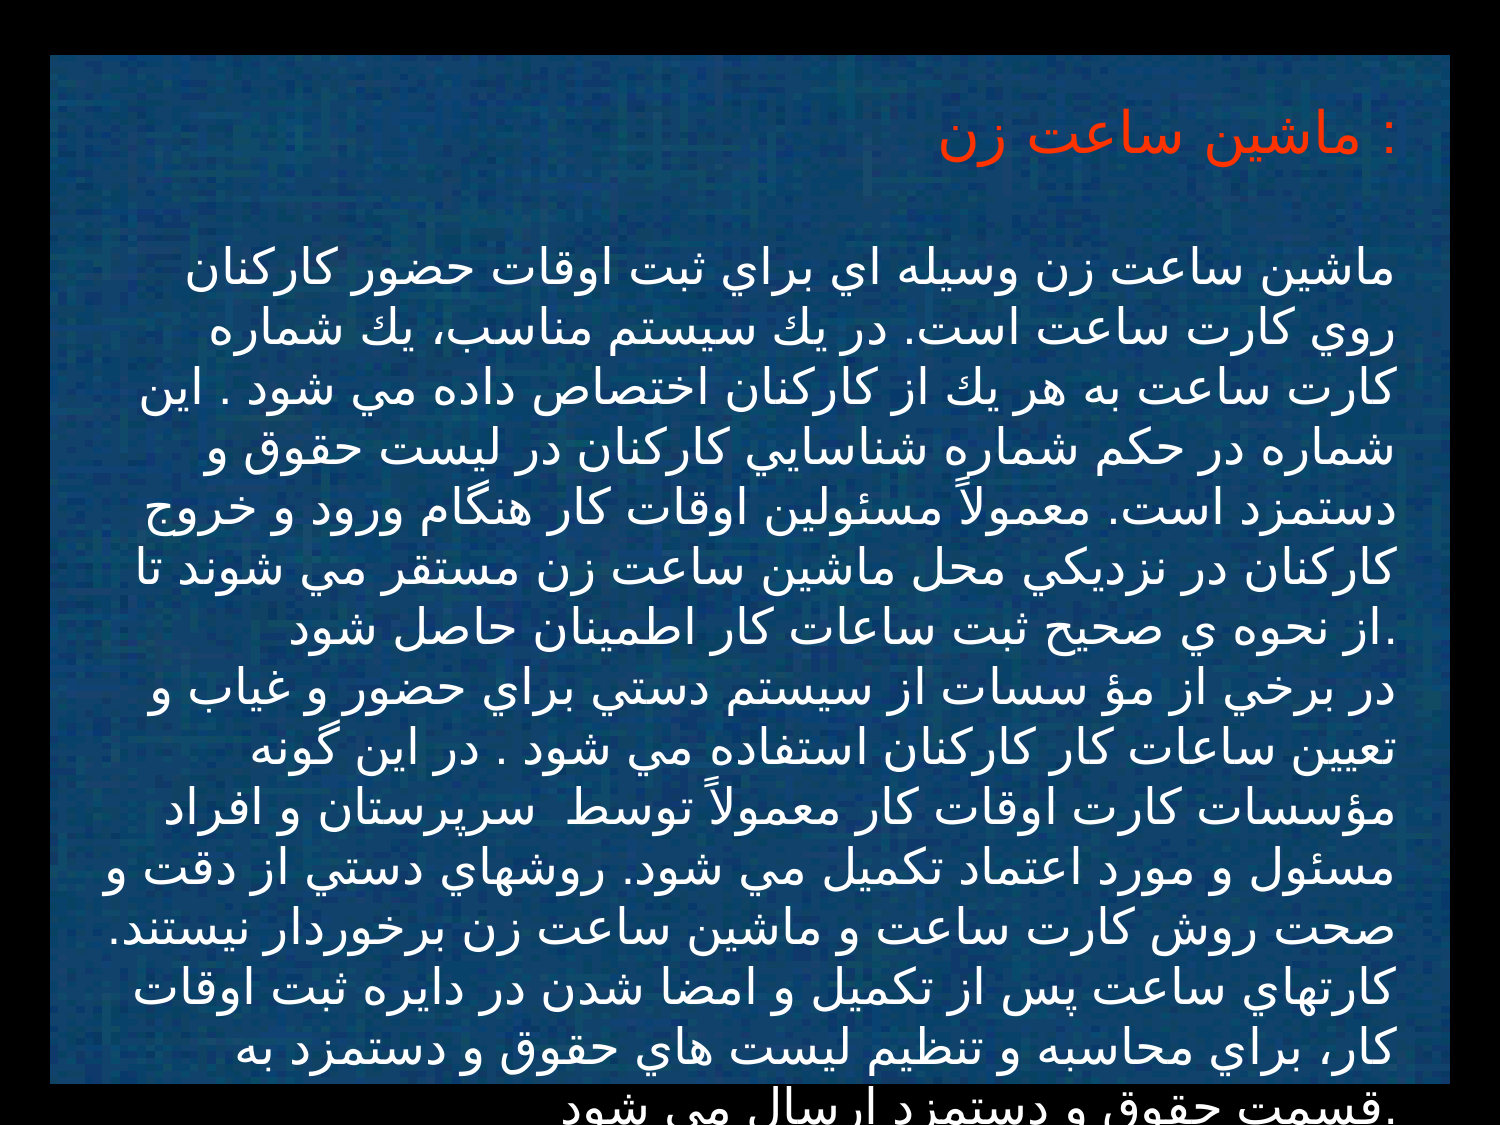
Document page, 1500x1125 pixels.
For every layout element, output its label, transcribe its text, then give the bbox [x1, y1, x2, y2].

picture [49, 55, 1451, 1084]
text_box ماشين ساعت زن : ماشين ساعت زن وسيله اي براي ثبت اوقات حضور كاركنان روي كارت ساعت است. در يك سيستم مناسب، يك شماره كارت ساعت به هر يك از كاركنان اختصاص داده مي شود . اين شماره در حكم شماره شناسايي كاركنان در ليست حقوق و دستمزد است. معمولاً مسئولين اوقات كار هنگام ورود و خروج كاركنان در نزديكي محل ماشين ساعت زن مستقر مي شوند تا از نحوه ي صحيح ثبت ساعات كار اطمينان حاصل شود. در برخي از مؤ سسات از سيستم دستي براي حضور و غياب و تعيين ساعات كار كاركنان استفاده مي شود . در اين گونه مؤسسات كارت اوقات كار معمولاً توسط سرپرستان و افراد مسئول و مورد اعتماد تكميل مي شود. روشهاي دستي از دقت و صحت روش كارت ساعت و ماشين ساعت زن برخوردار نيستند. كارتهاي ساعت پس از تكميل و امضا شدن در دايره ثبت اوقات كار، براي محاسبه و تنظيم ليست هاي حقوق و دستمزد به قسمت حقوق و دستمزد ارسال مي شود. [87, 1091, 1413, 1125]
